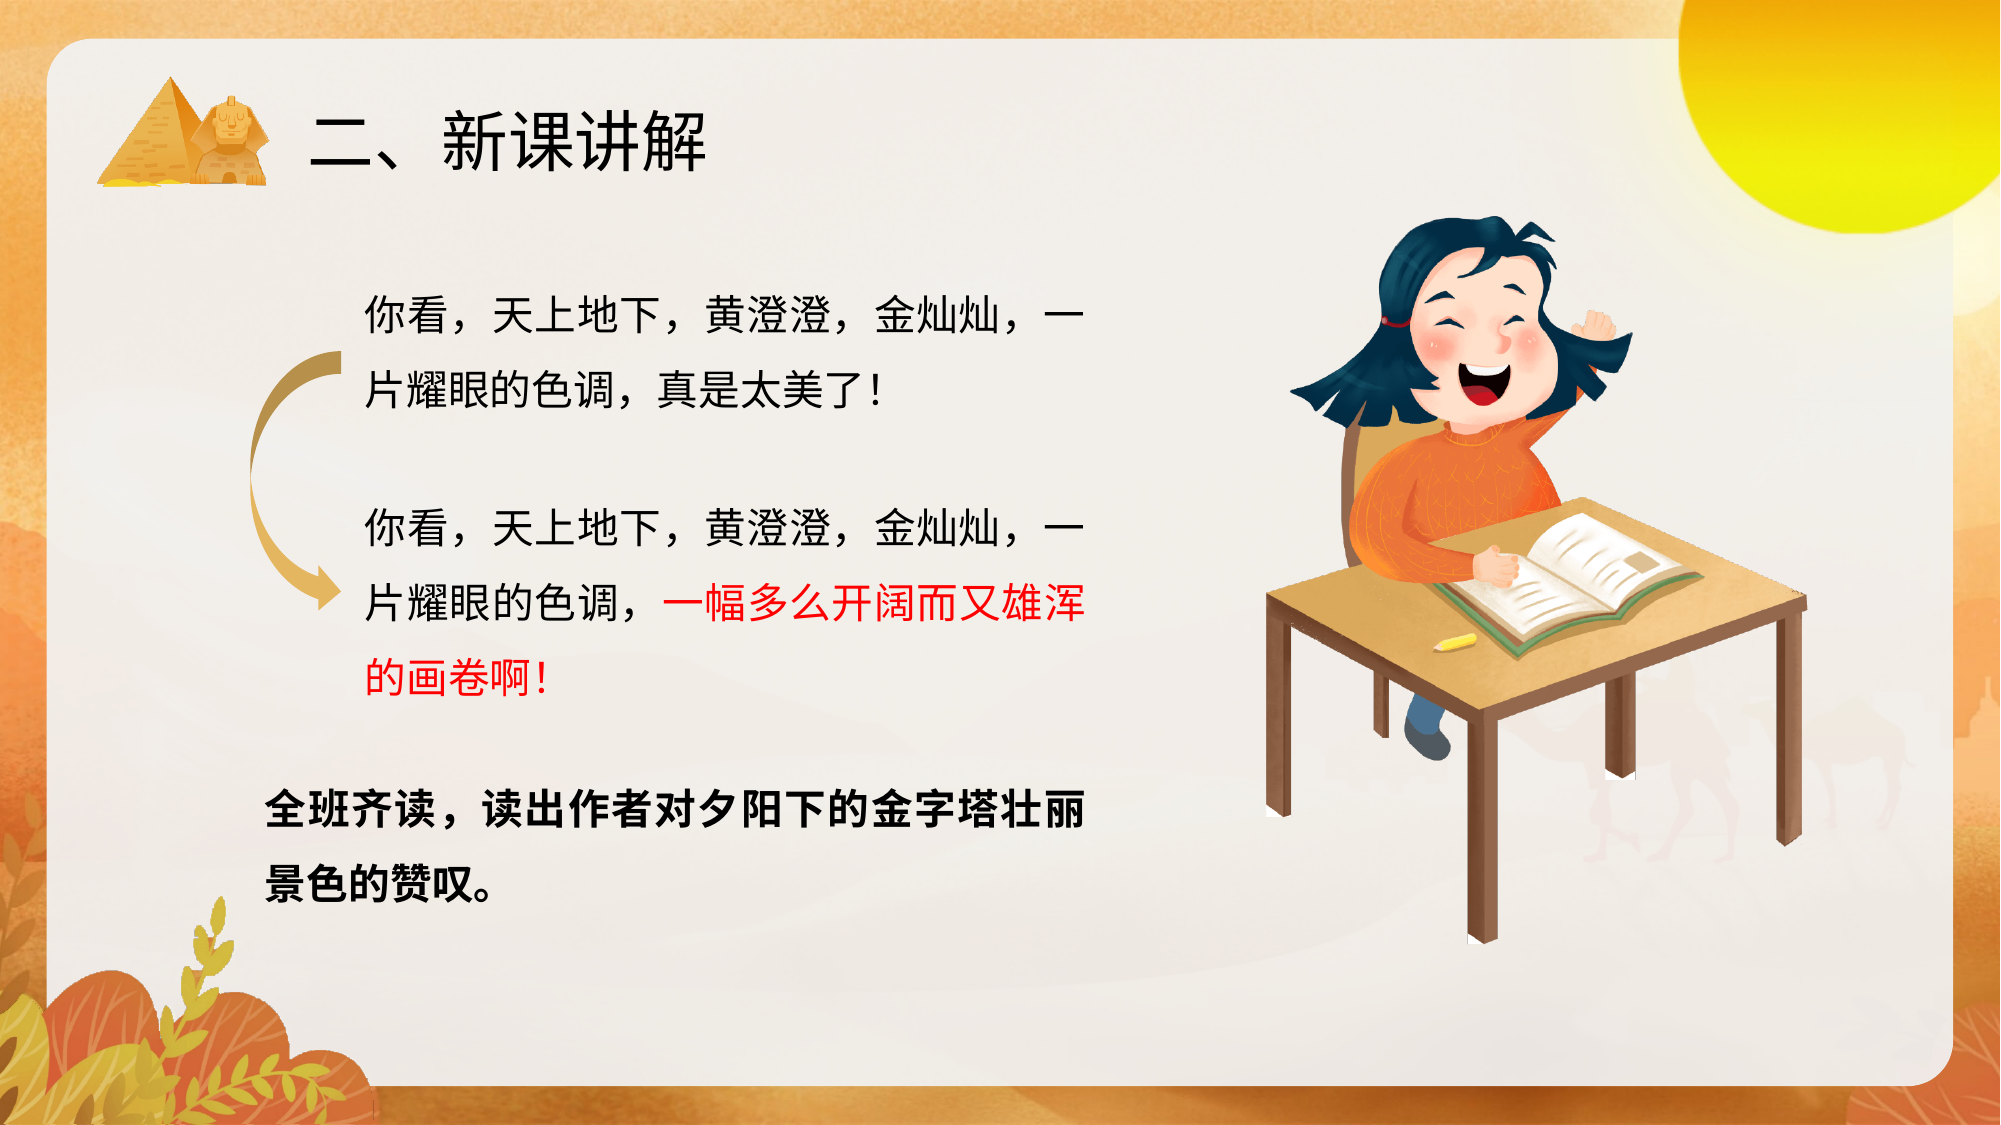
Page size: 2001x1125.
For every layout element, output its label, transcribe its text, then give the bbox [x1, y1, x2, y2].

text_box 全班齐读，读出作者对夕阳下的金字塔壮丽景色的赞叹。 [250, 750, 1073, 915]
text_box 你看，天上地下，黄澄澄，金灿灿，一片耀眼的色调，一幅多么开阔而又雄浑的画卷啊！ [349, 469, 1073, 710]
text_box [84, 51, 726, 199]
text_box 你看，天上地下，黄澄澄，金灿灿，一片耀眼的色调，真是太美了！ [349, 256, 1073, 422]
text_box [249, 350, 343, 613]
picture [0, 0, 2001, 1125]
